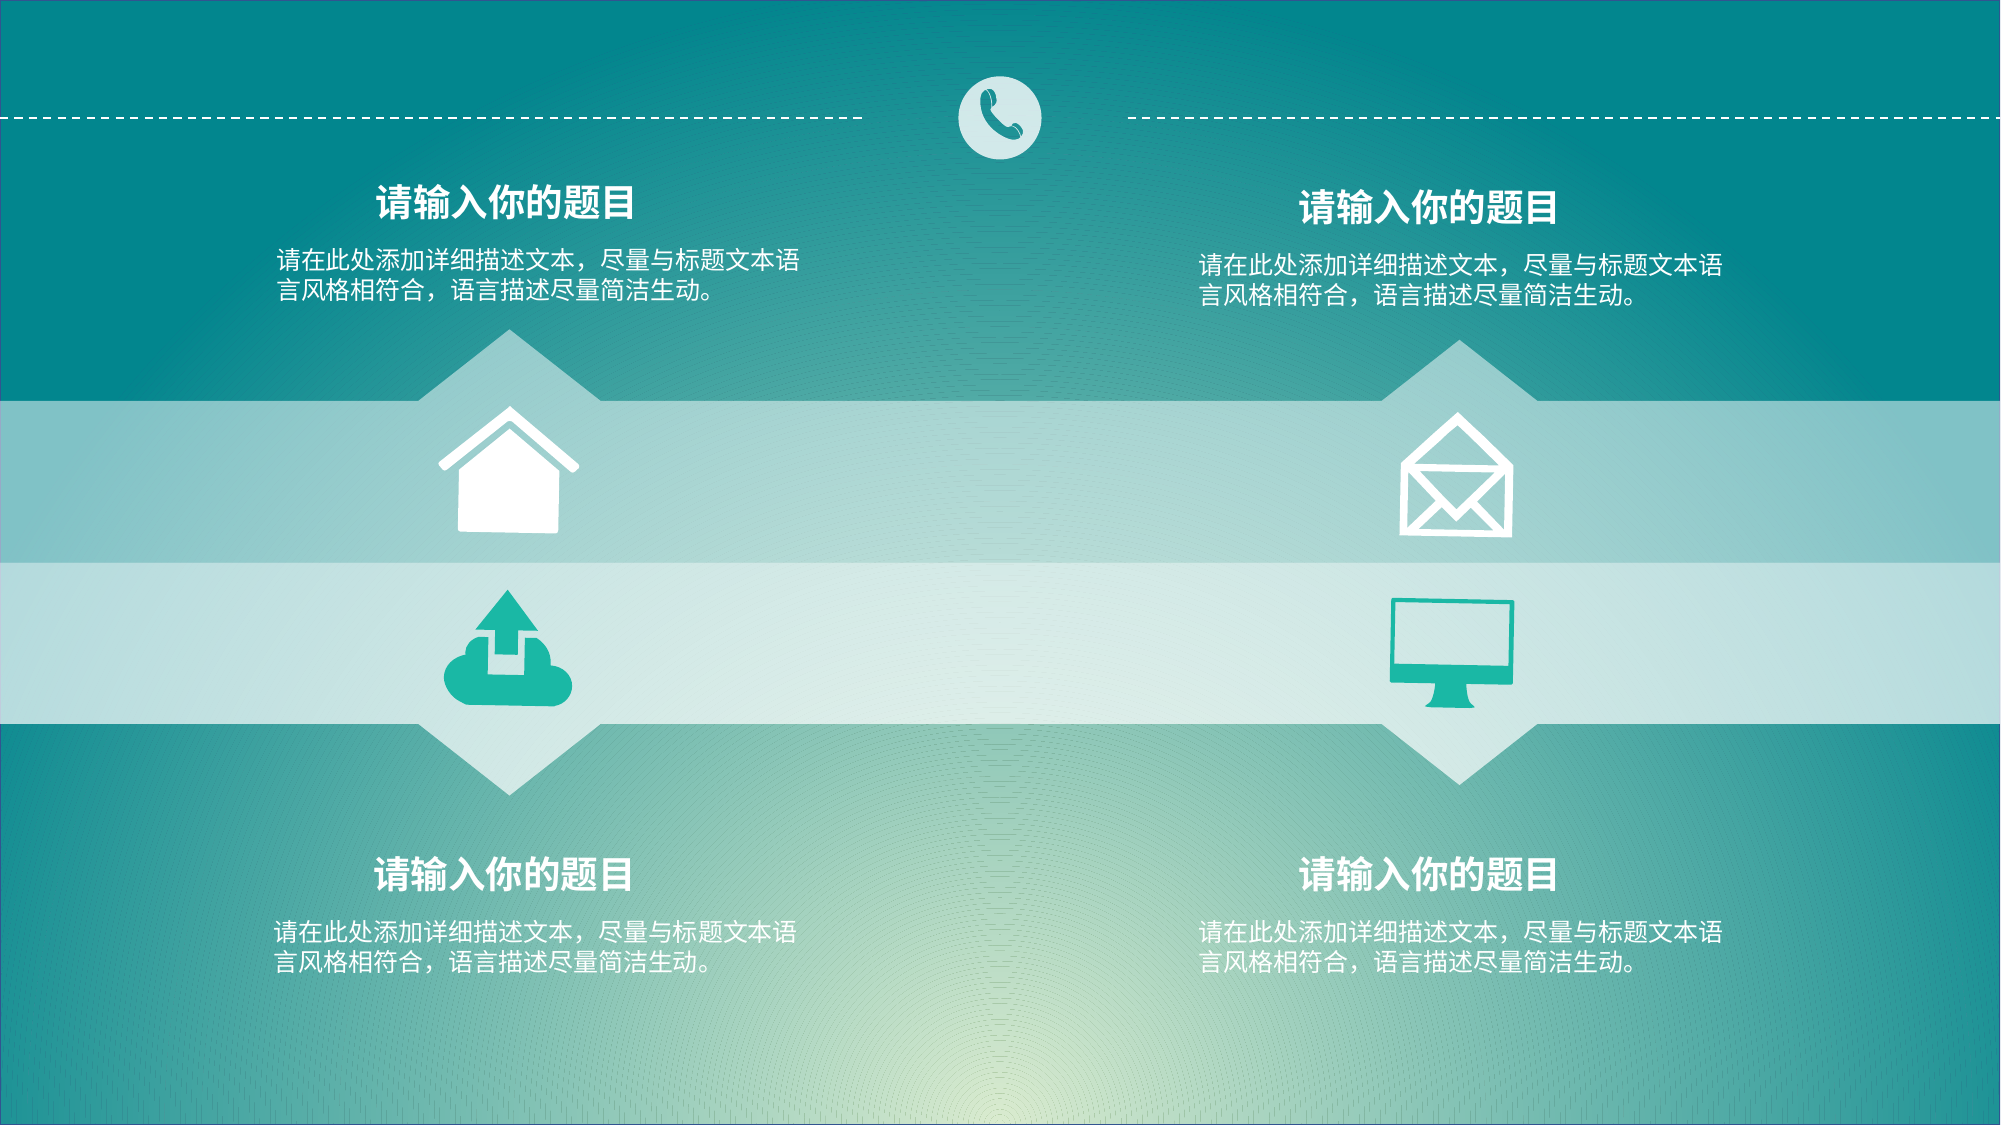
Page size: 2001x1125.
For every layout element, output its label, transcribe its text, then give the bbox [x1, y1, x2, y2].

text_box 请输入你的题目 [358, 843, 651, 904]
text_box 请输入你的题目 [1283, 176, 1577, 237]
text_box 请输入你的题目 [1283, 843, 1577, 904]
text_box [957, 75, 1043, 161]
text_box 请在此处添加详细描述文本，尽量与标题文本语言风格相符合，语言描述尽量简洁生动。 [261, 237, 817, 312]
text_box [435, 595, 564, 708]
text_box 请在此处添加详细描述文本，尽量与标题文本语言风格相符合，语言描述尽量简洁生动。 [1184, 242, 1740, 318]
text_box 请输入你的题目 [360, 171, 654, 232]
text_box [0, 561, 2000, 797]
text_box 请在此处添加详细描述文本，尽量与标题文本语言风格相符合，语言描述尽量简洁生动。 [258, 909, 814, 985]
text_box 请在此处添加详细描述文本，尽量与标题文本语言风格相符合，语言描述尽量简洁生动。 [1184, 909, 1740, 985]
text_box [449, 403, 592, 527]
text_box [1389, 597, 1515, 709]
text_box [0, 327, 2000, 561]
text_box [1399, 411, 1514, 538]
